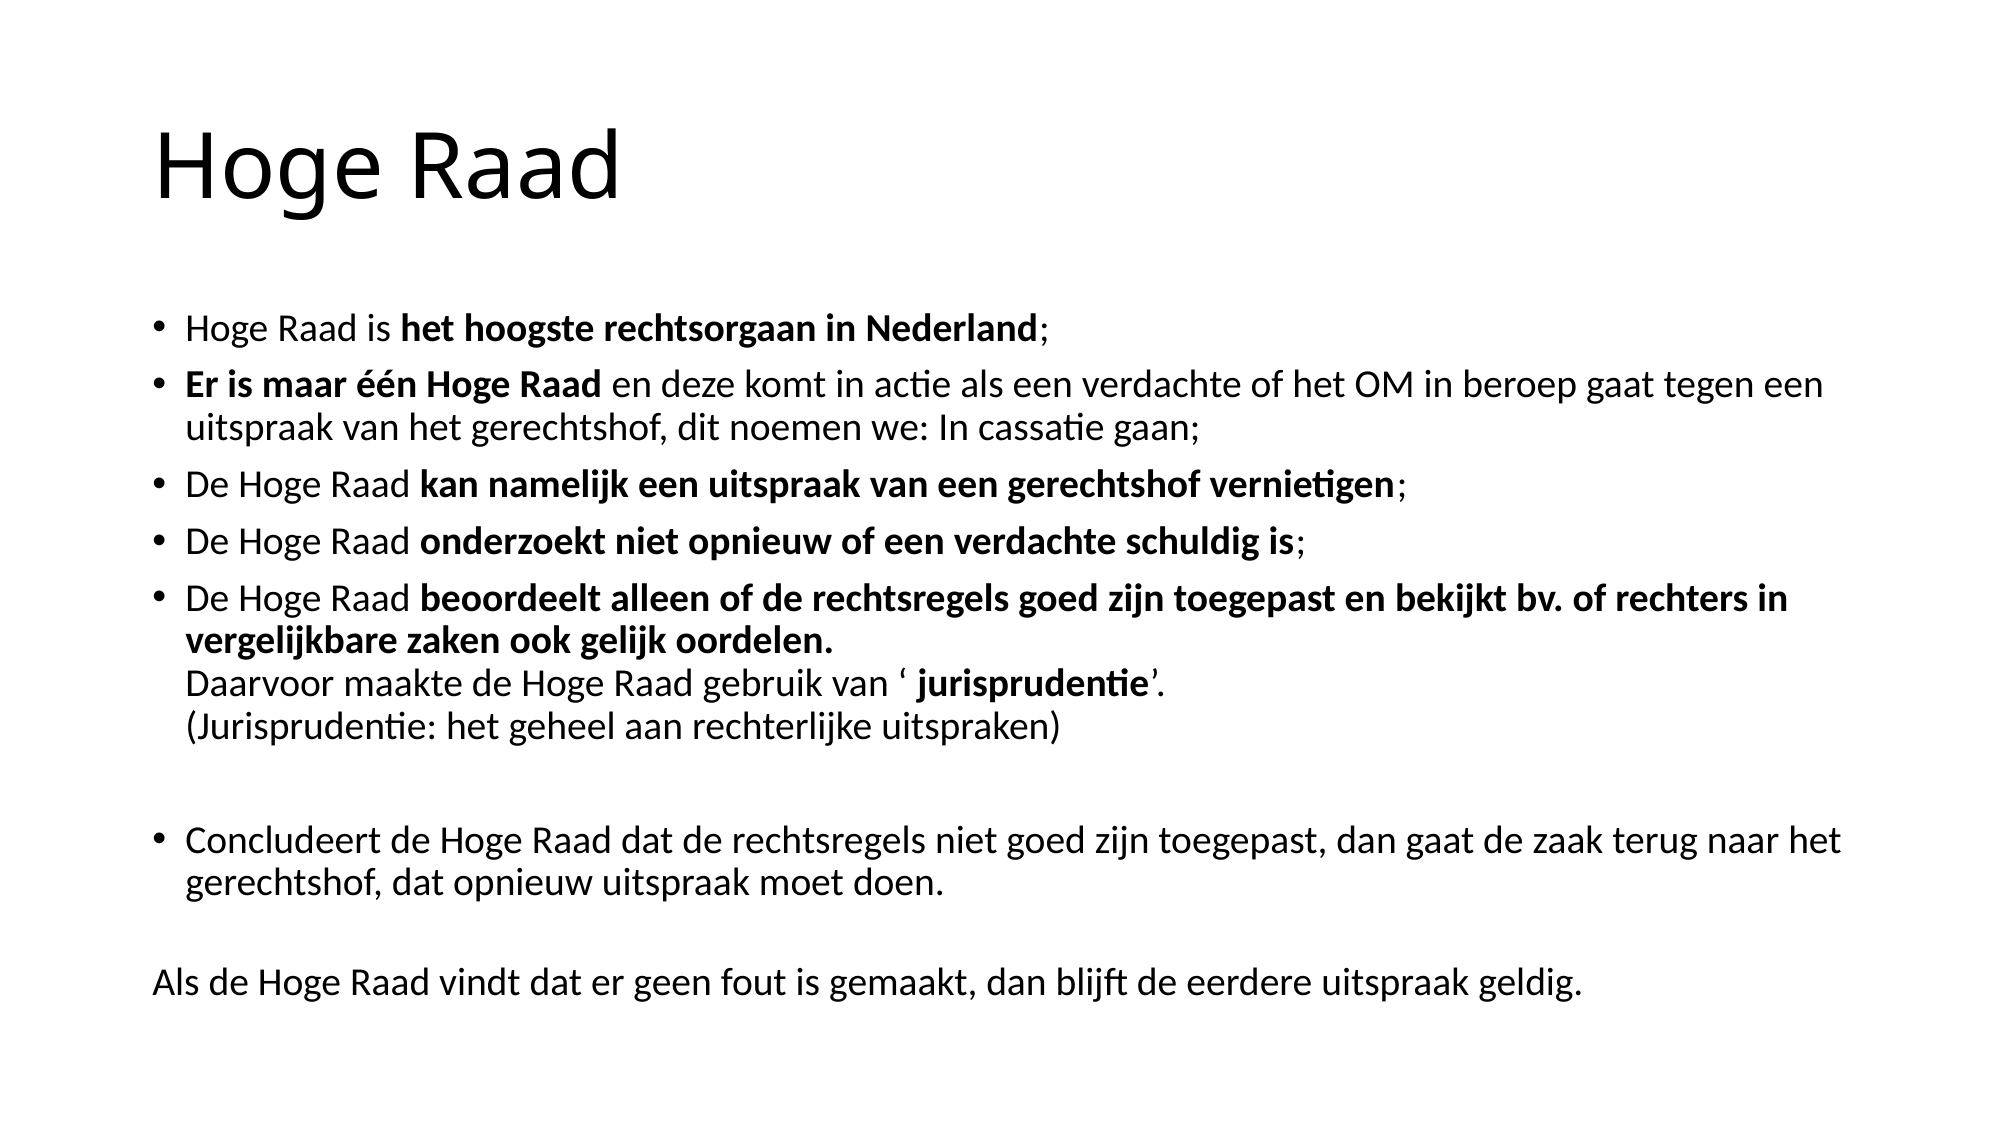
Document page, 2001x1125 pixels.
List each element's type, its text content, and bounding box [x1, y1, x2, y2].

title Hoge Raad [137, 59, 1863, 278]
list Hoge Raad is het hoogste rechtsorgaan in Nederland; Er is maar één Hoge Raad en deze komt in actie als een verdachte of het OM in beroep gaat tegen een uitspraak van het gerechtshof, dit noemen we: In cassatie gaan; De Hoge Raad kan namelijk een uitspraak van een gerechtshof vernietigen; De Hoge Raad onderzoekt niet opnieuw of een verdachte schuldig is; De Hoge Raad beoordeelt alleen of de rechtsregels goed zijn toegepast en bekijkt bv. of rechters in vergelijkbare zaken ook gelijk oordelen. Daarvoor maakte de Hoge Raad gebruik van ‘ jurisprudentie’. (Jurisprudentie: het geheel aan rechterlijke uitspraken) Concludeert de Hoge Raad dat de rechtsregels niet goed zijn toegepast, dan gaat de zaak terug naar het gerechtshof, dat opnieuw uitspraak moet doen. Als de Hoge Raad vindt dat er geen fout is gemaakt, dan blijft de eerdere uitspraak geldig. [137, 299, 1923, 1014]
